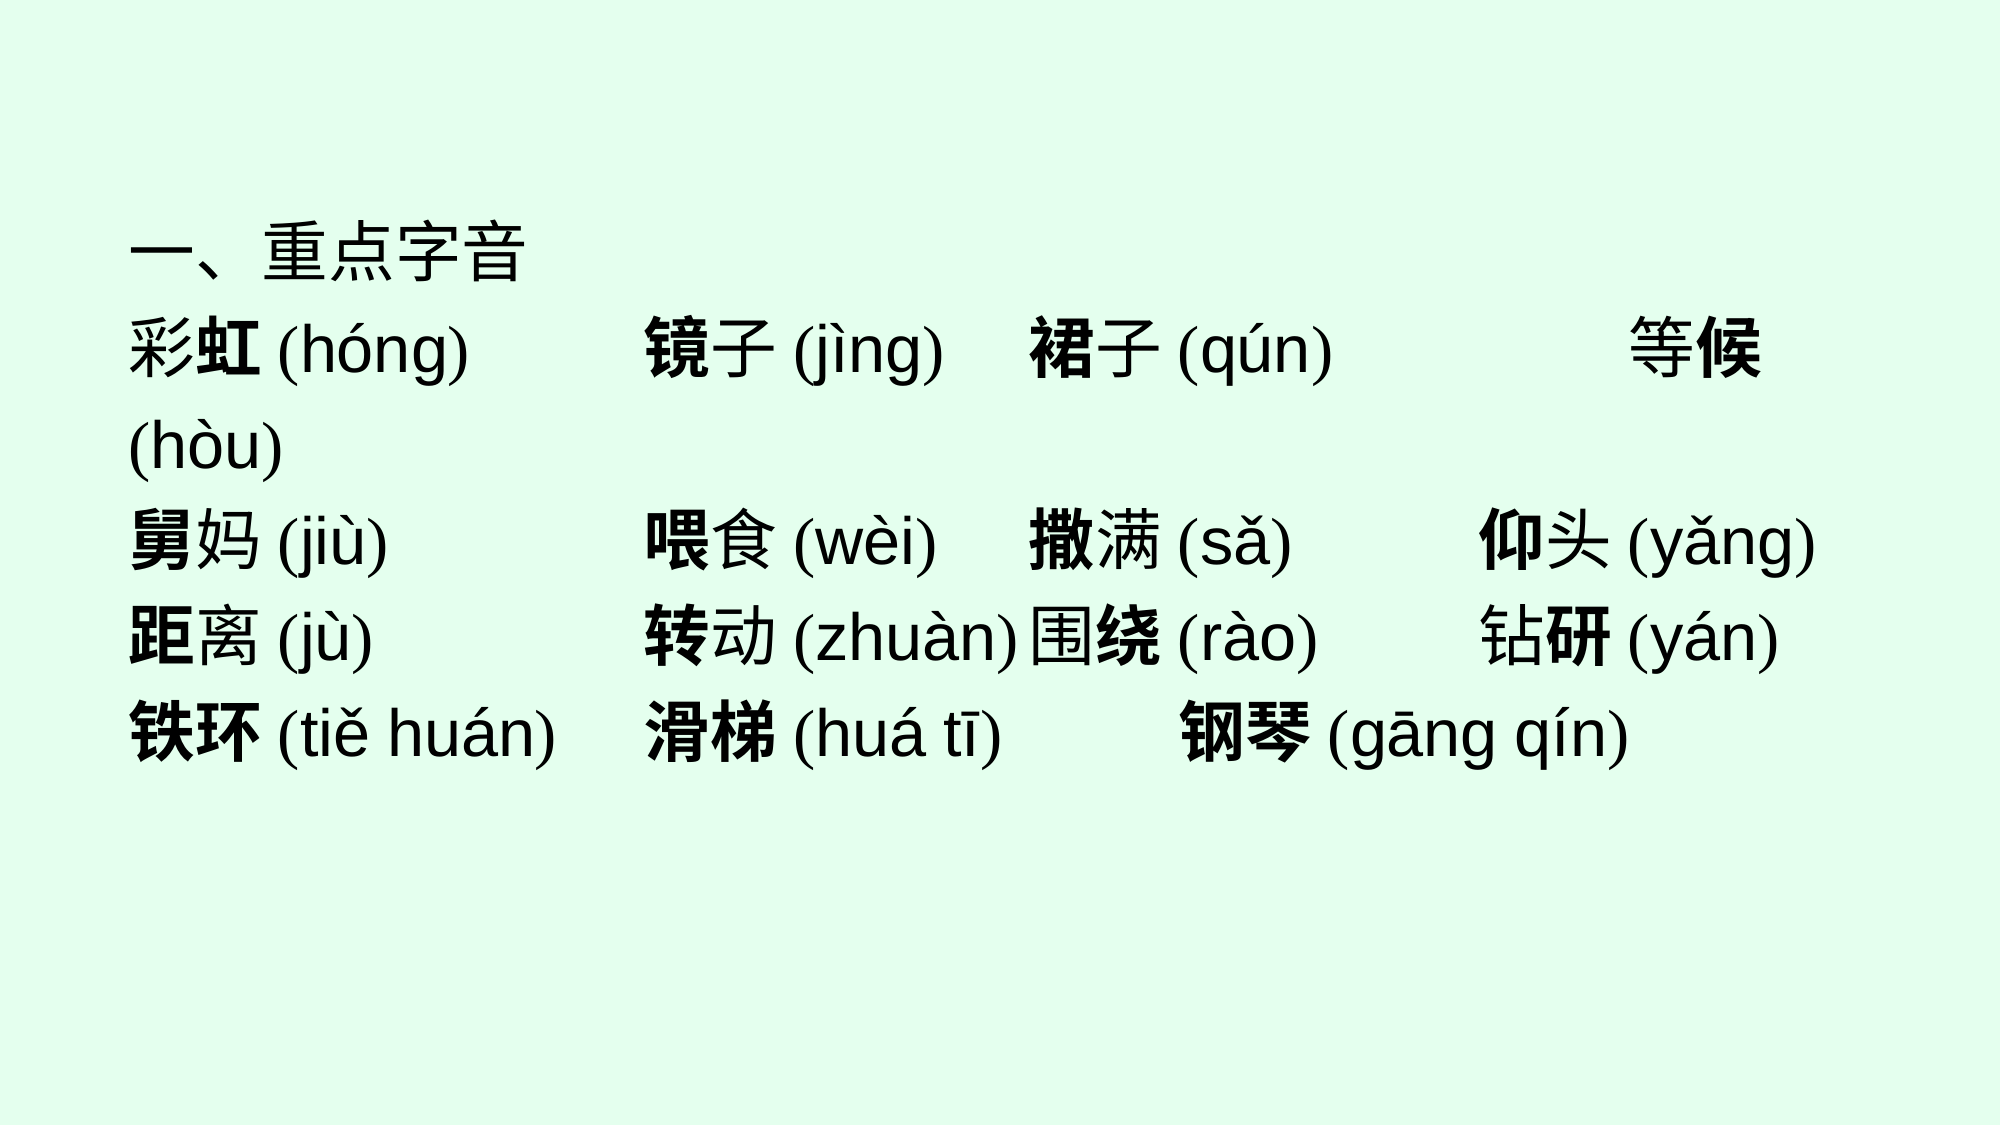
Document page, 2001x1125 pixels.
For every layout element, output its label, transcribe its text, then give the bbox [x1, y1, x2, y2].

text_box 一、重点字音 彩虹(hónɡ) 镜子(jìnɡ) 裙子(qún) 等候(hòu) 舅妈(jiù) 喂食(wèi) 撒满(sǎ) 仰头(yǎnɡ) 距离(jù) 转动(zhuàn) 围绕(rào) 钻研(yán) 铁环(tiě huán) 滑梯(huá tī) 钢琴(ɡānɡ qín) [113, 186, 1887, 777]
